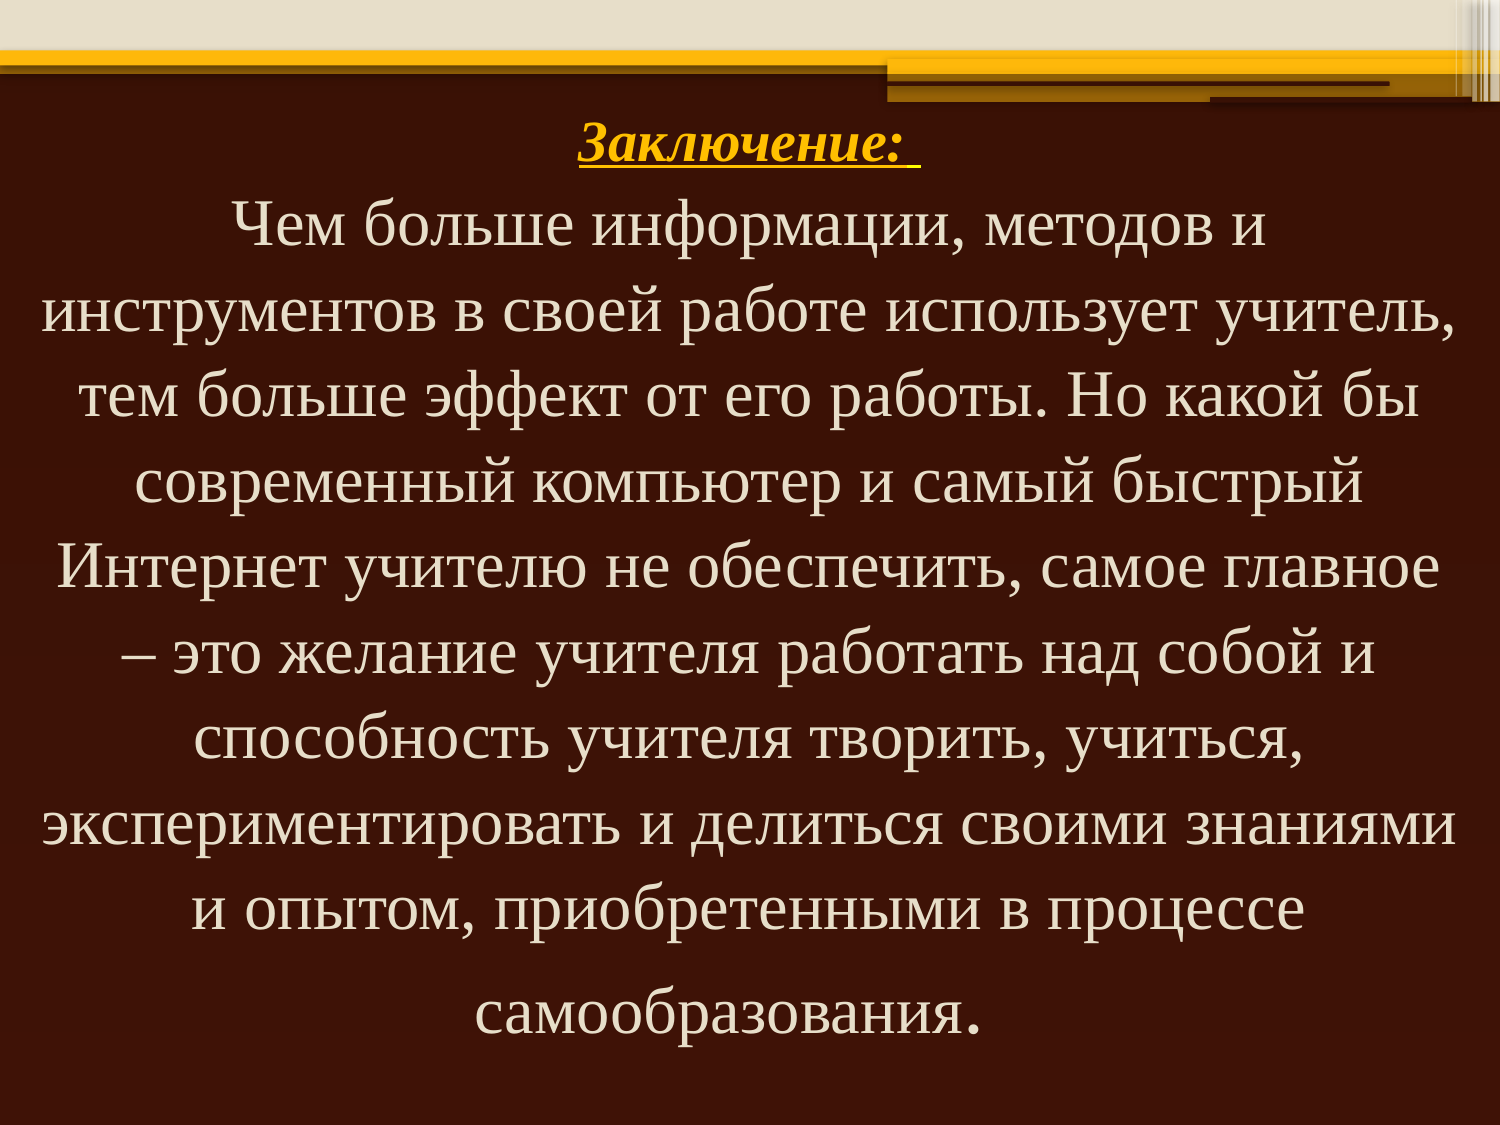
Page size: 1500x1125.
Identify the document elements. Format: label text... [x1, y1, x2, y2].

title Заключение: Чем больше информации, методов и инструментов в своей работе использует учитель, тем больше эффект от его работы. Но какой бы современный компьютер и самый быстрый Интернет учителю не обеспечить, самое главное – это желание учителя работать над собой и способность учителя творить, учиться, экспериментировать и делиться своими знаниями и опытом, приобретенными в процессе самообразования. [17, 113, 1483, 1036]
